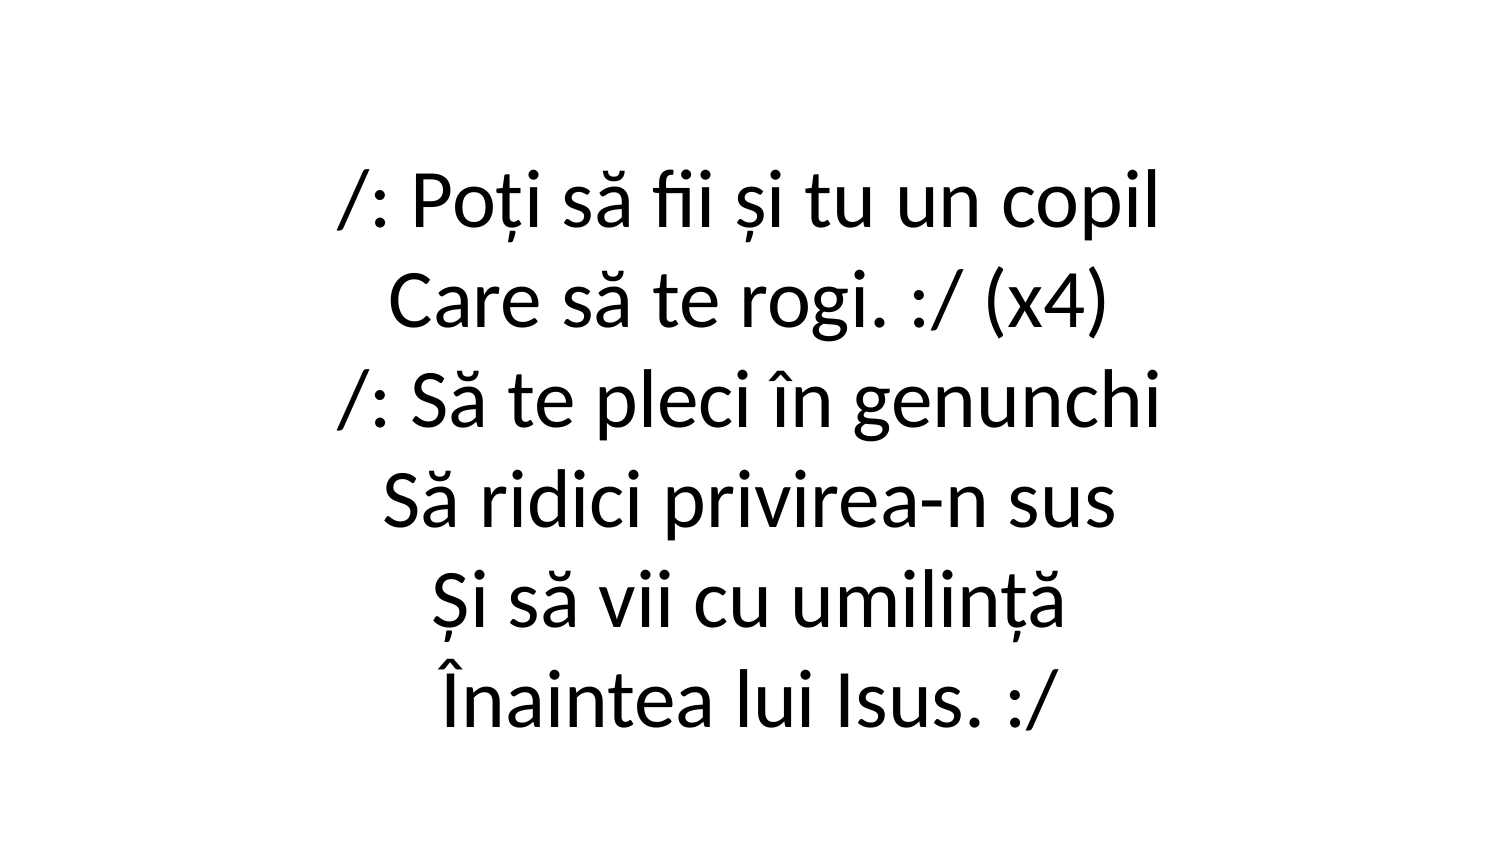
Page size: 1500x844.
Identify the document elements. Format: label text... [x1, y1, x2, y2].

text_box /: Poți să fii și tu un copil Care să te rogi. :/ (x4) /: Să te pleci în genunchi Să ridici privirea-n sus Și să vii cu umilință Înaintea lui Isus. :/ [322, 92, 1178, 752]
